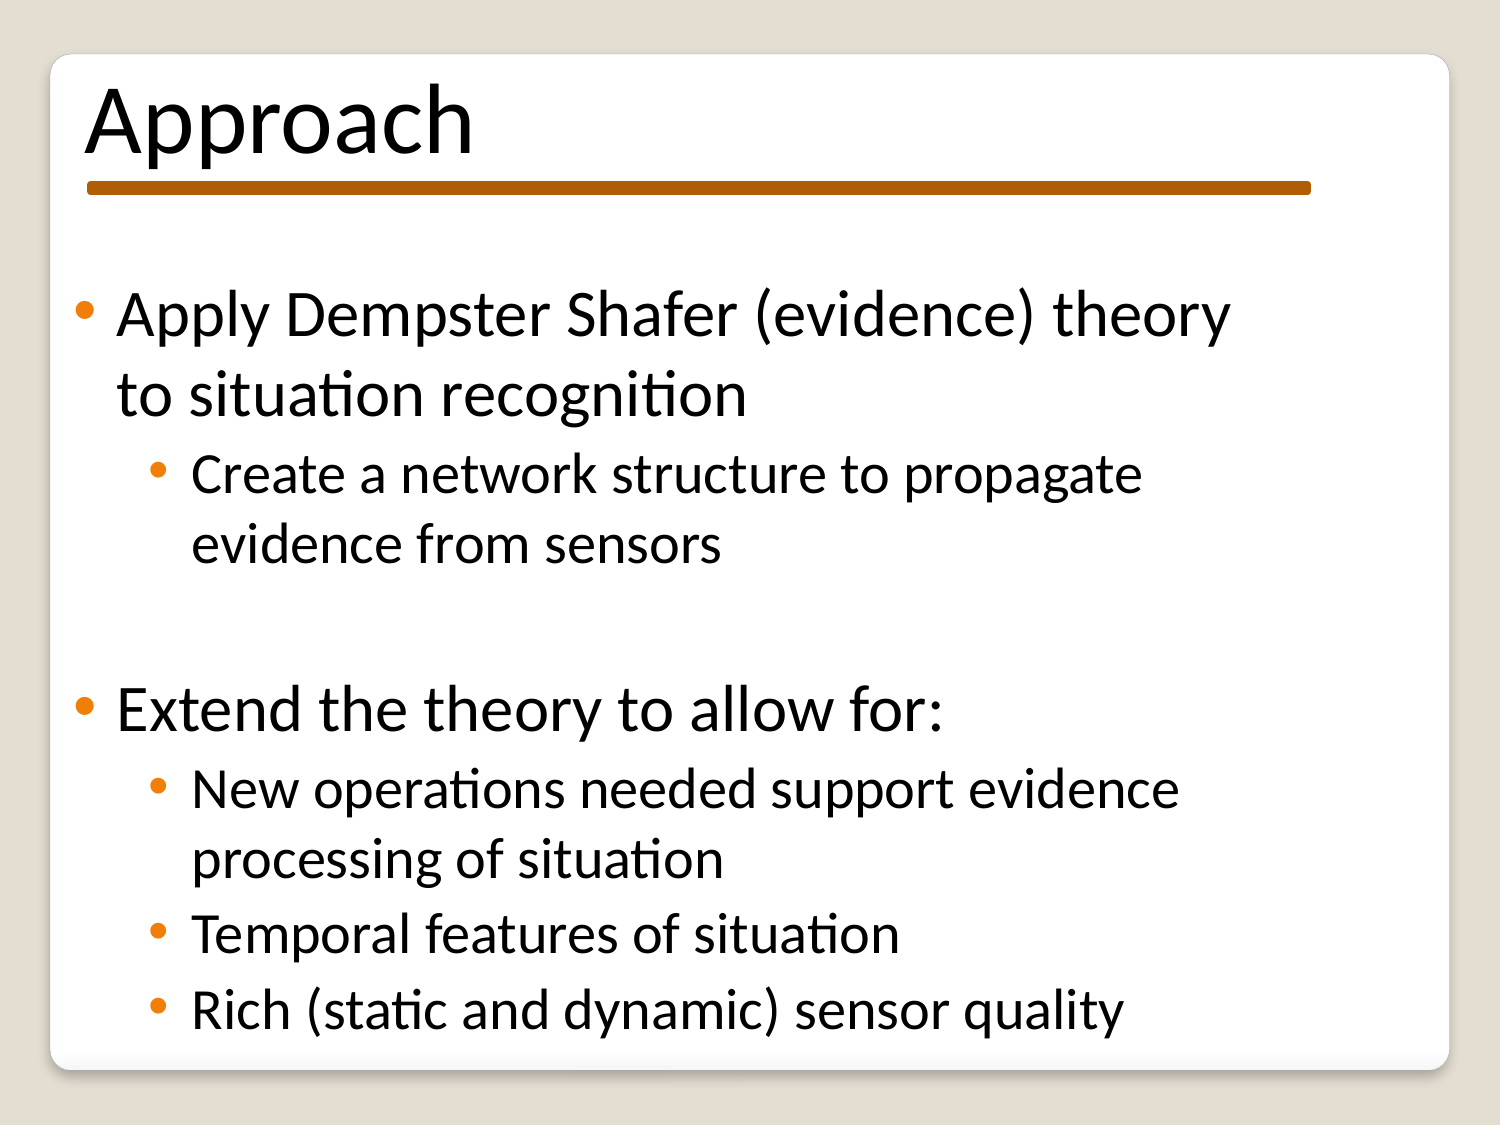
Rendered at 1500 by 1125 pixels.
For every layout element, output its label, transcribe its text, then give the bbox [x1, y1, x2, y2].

text_box Apply Dempster Shafer (evidence) theory to situation recognition Create a network structure to propagate evidence from sensors Extend the theory to allow for: New operations needed support evidence processing of situation Temporal features of situation Rich (static and dynamic) sensor quality [58, 262, 1316, 938]
text_box [87, 181, 1311, 195]
text_box Approach [70, 46, 1442, 182]
